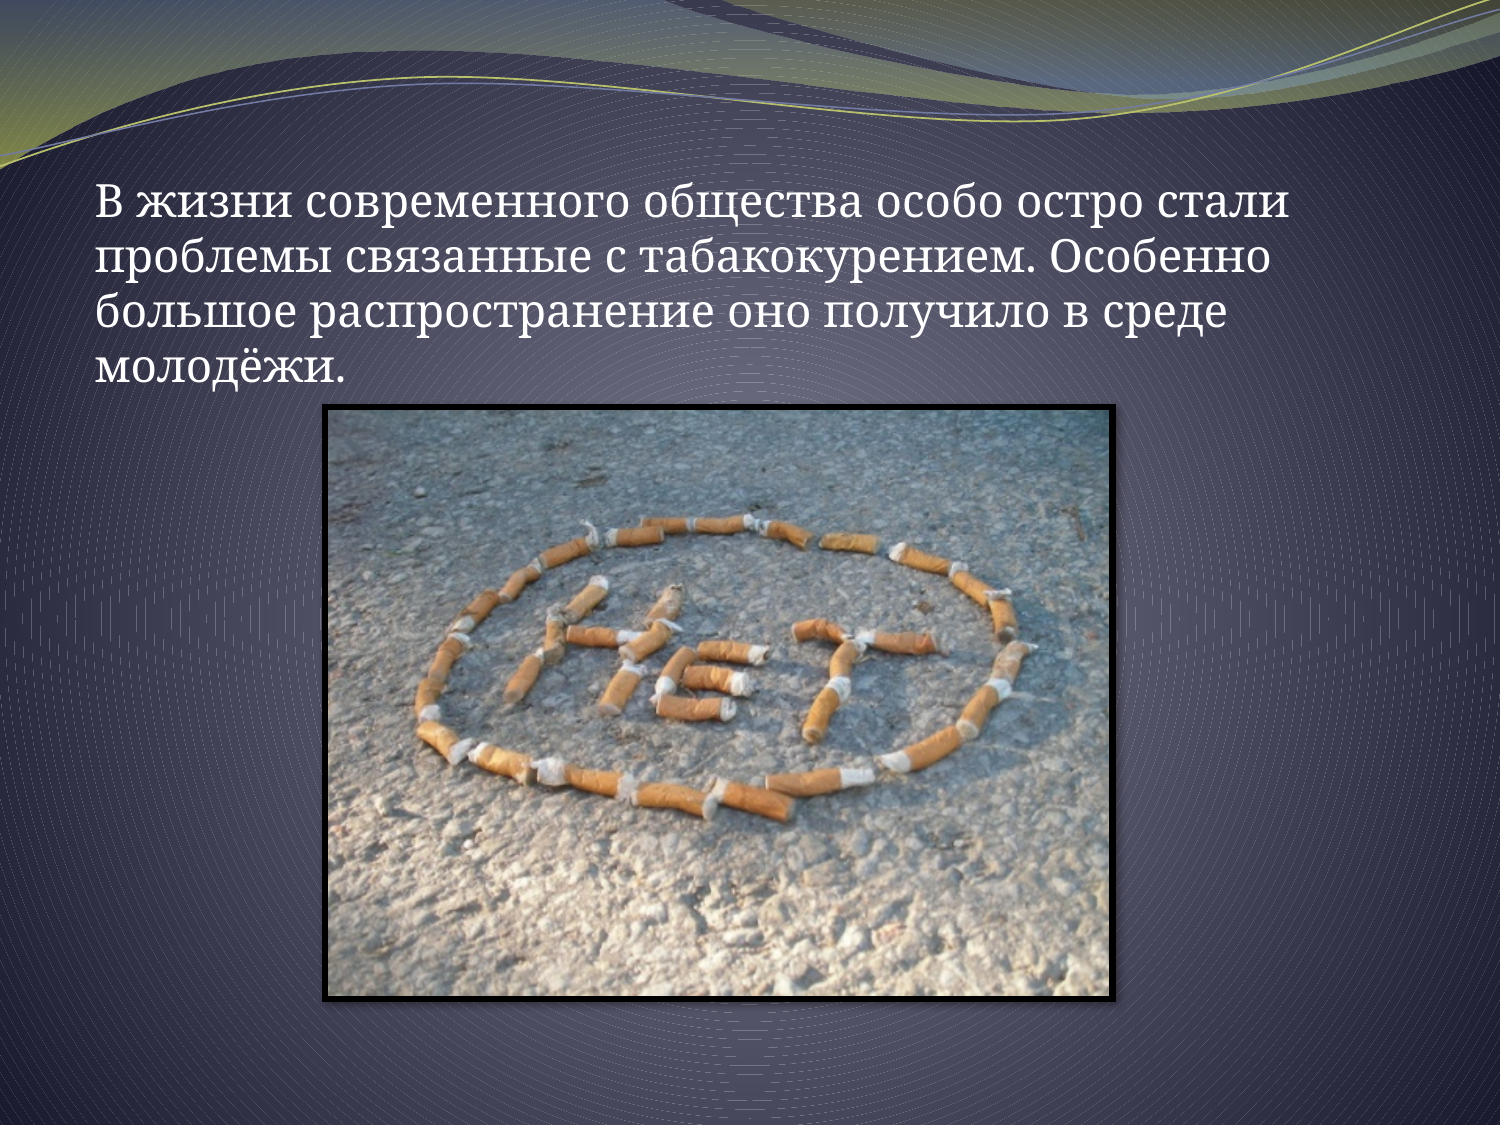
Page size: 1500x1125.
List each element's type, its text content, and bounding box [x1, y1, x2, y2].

list В жизни современного общества особо остро стали проблемы связанные с табакокурением. Особенно большое распространение оно получило в среде молодёжи. [86, 164, 1362, 1032]
picture [327, 409, 1110, 997]
